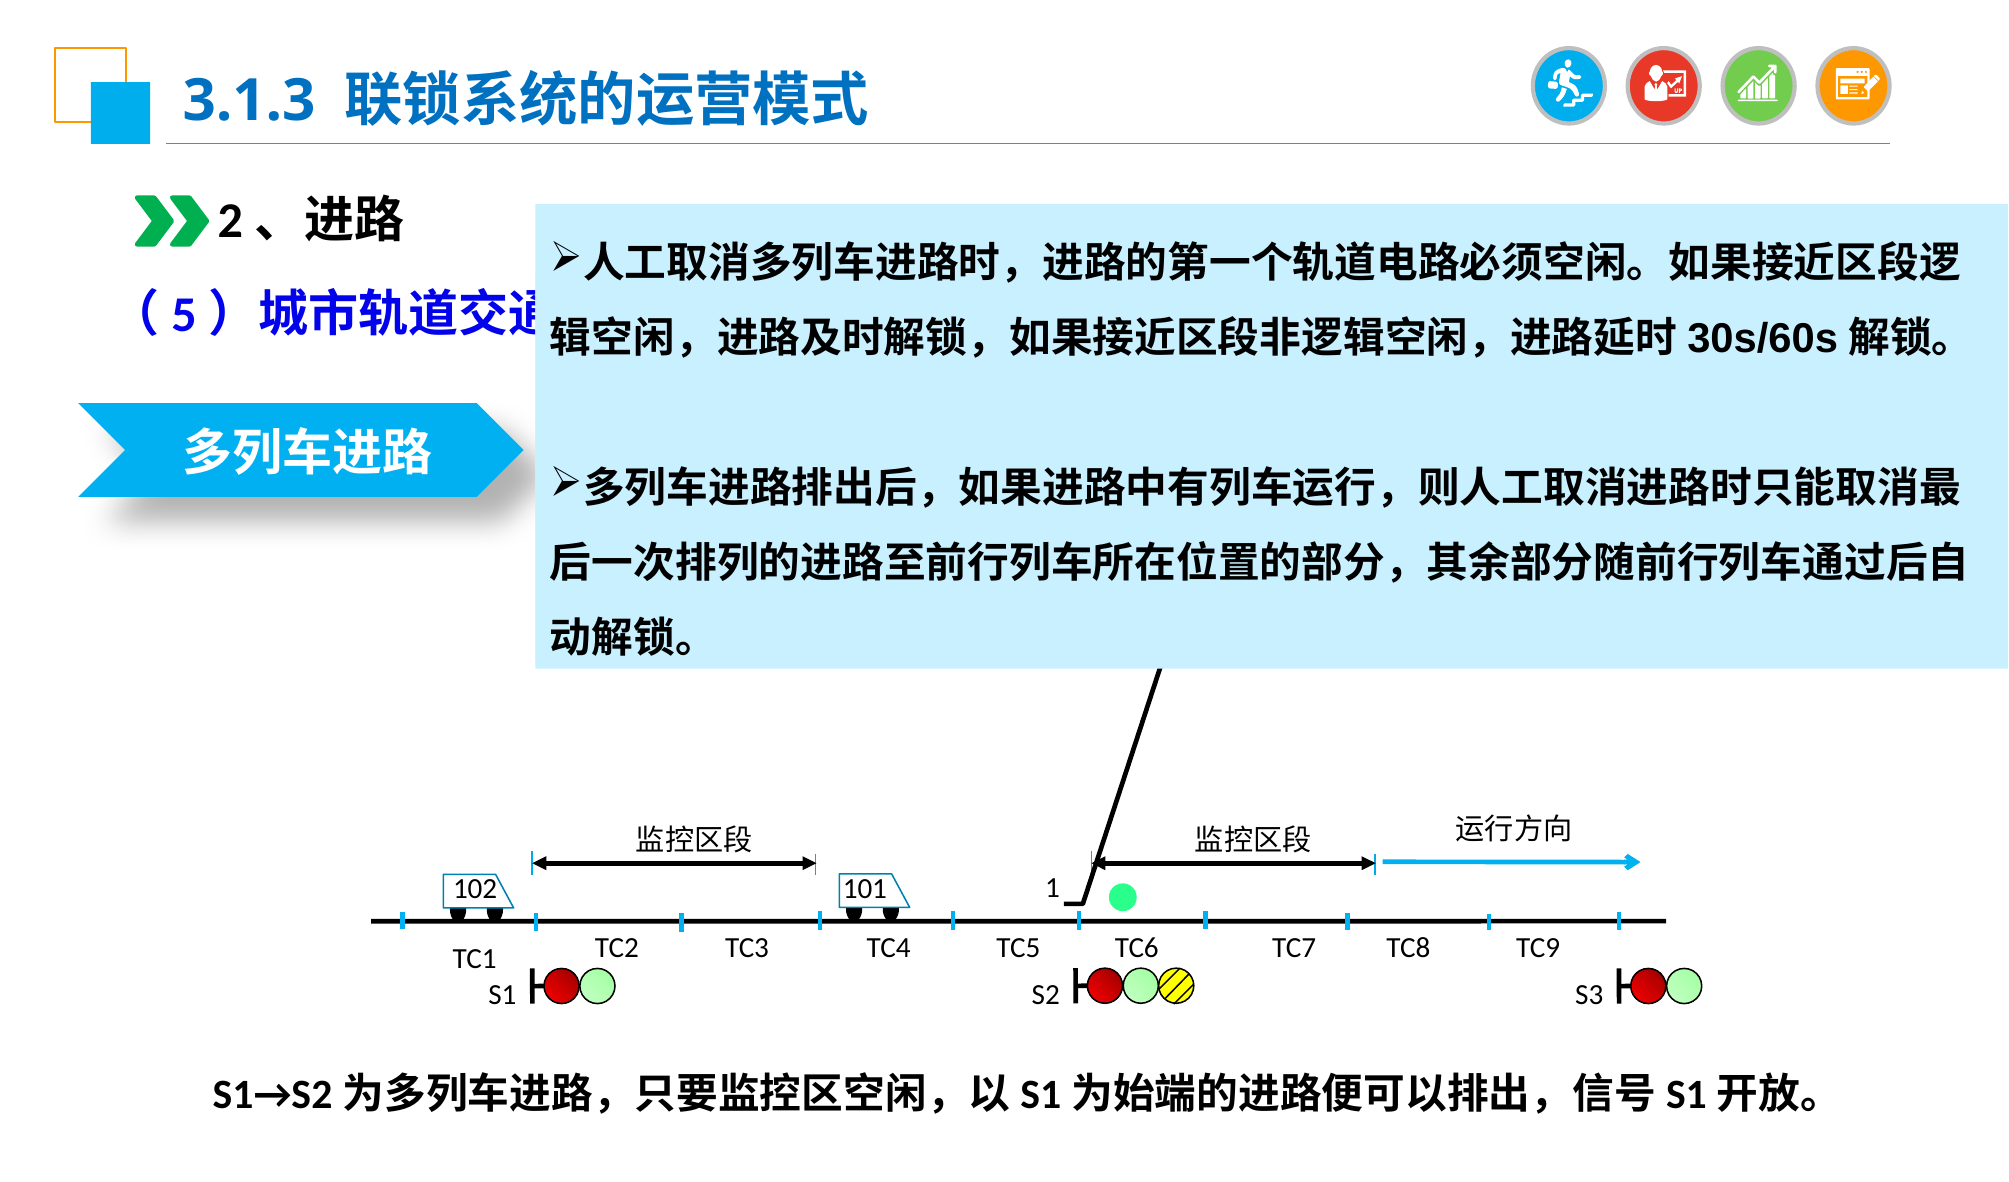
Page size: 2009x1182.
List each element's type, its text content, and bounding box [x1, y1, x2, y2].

text_box 人工取消多列车进路时，进路的第一个轨道电路必须空闲。如果接近区段逻辑空闲，进路及时解锁，如果接近区段非逻辑空闲，进路延时30s/60s解锁。 多列车进路排出后，如果进路中有列车运行，则人工取消进路时只能取消最后一次排列的进路至前行列车所在位置的部分，其余部分随前行列车通过后自动解锁。 [535, 203, 2008, 669]
text_box 3.1.3 联锁系统的运营模式 [162, 51, 890, 142]
text_box （5）城市轨道交通中的进路 [94, 274, 535, 349]
text_box S1→S2为多列车进路，只要监控区空闲，以S1为始端的进路便可以排出，信号S1开放。 [101, 1059, 1954, 1125]
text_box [77, 402, 524, 498]
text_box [136, 180, 416, 257]
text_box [370, 648, 1702, 1019]
